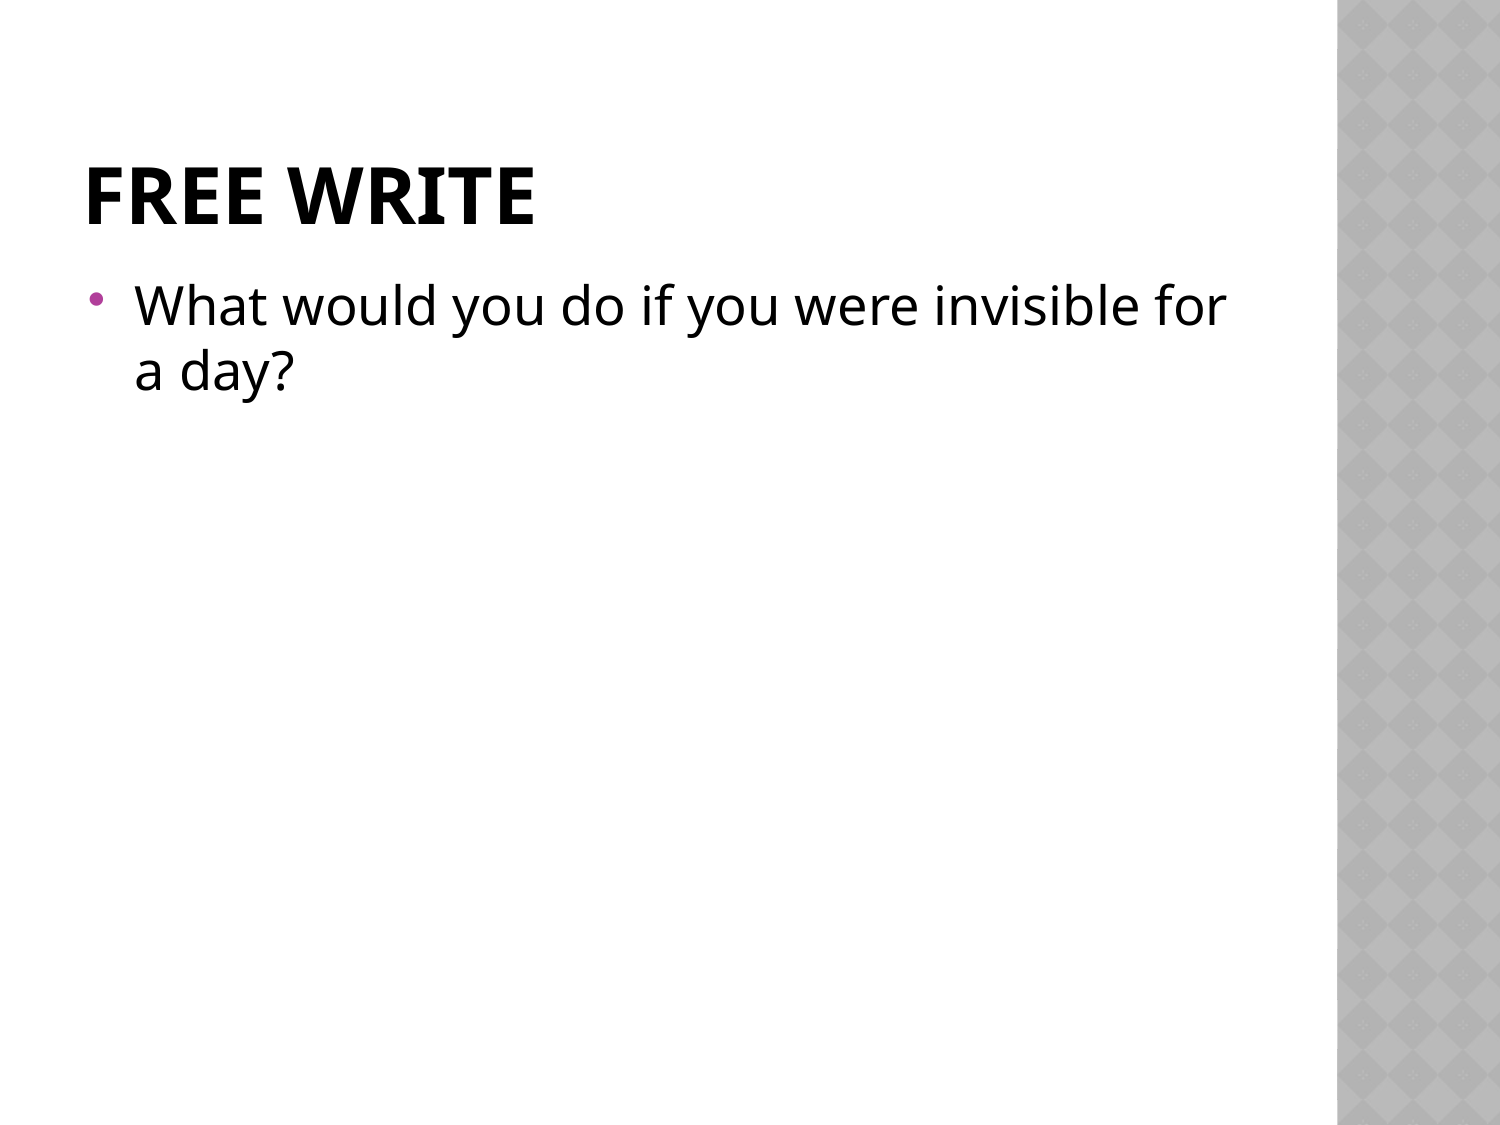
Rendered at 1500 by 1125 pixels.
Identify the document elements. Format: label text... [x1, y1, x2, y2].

title Free Write [75, 52, 1263, 240]
list What would you do if you were invisible for a day? [75, 264, 1263, 1059]
